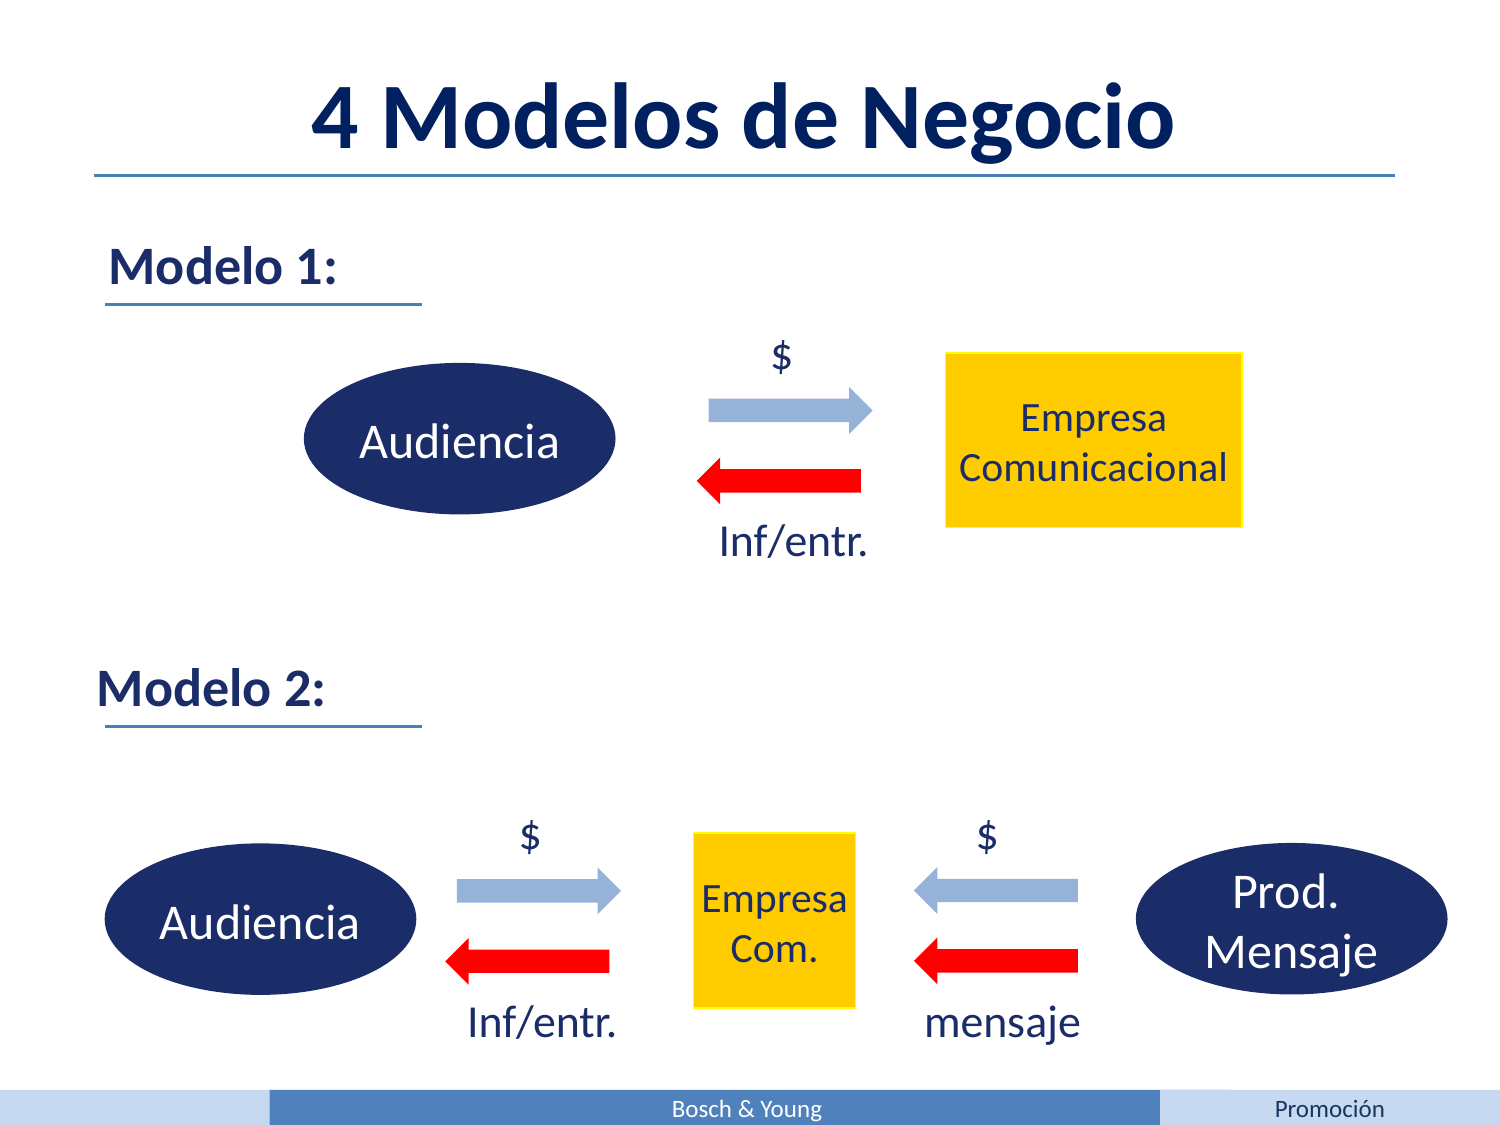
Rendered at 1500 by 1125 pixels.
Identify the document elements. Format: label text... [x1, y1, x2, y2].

text_box [0, 1088, 272, 1125]
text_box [93, 222, 1243, 575]
text_box Bosch & Young [272, 1088, 1158, 1125]
text_box 4 Modelos de Negocio [58, 46, 1430, 175]
text_box Promoción [1158, 1088, 1500, 1125]
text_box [81, 644, 1448, 1056]
